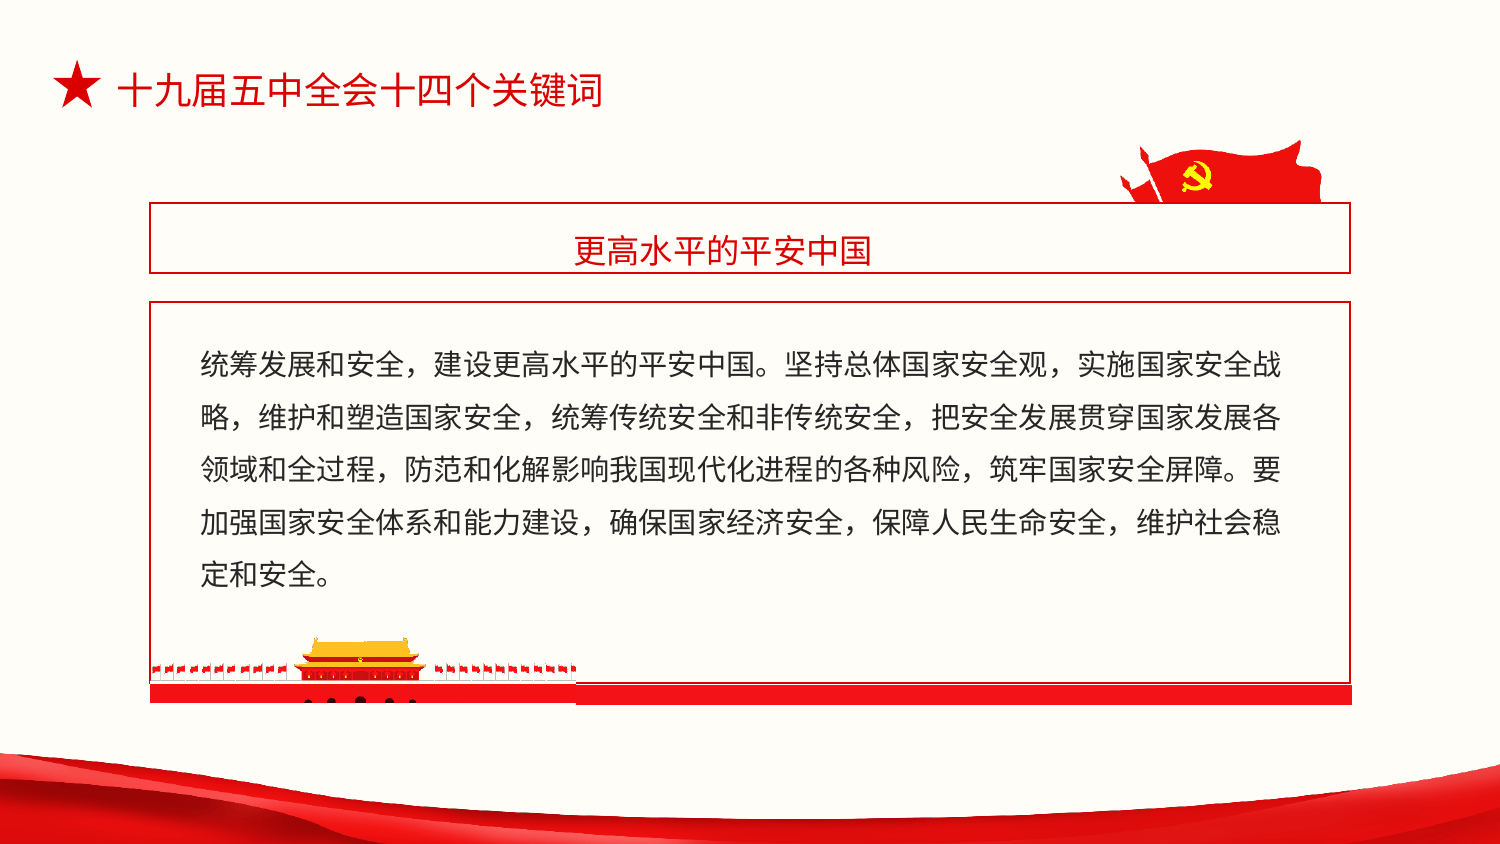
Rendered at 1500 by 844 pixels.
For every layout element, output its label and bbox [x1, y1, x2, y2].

picture [0, 746, 1500, 844]
text_box [149, 301, 1352, 705]
text_box [149, 134, 1350, 274]
